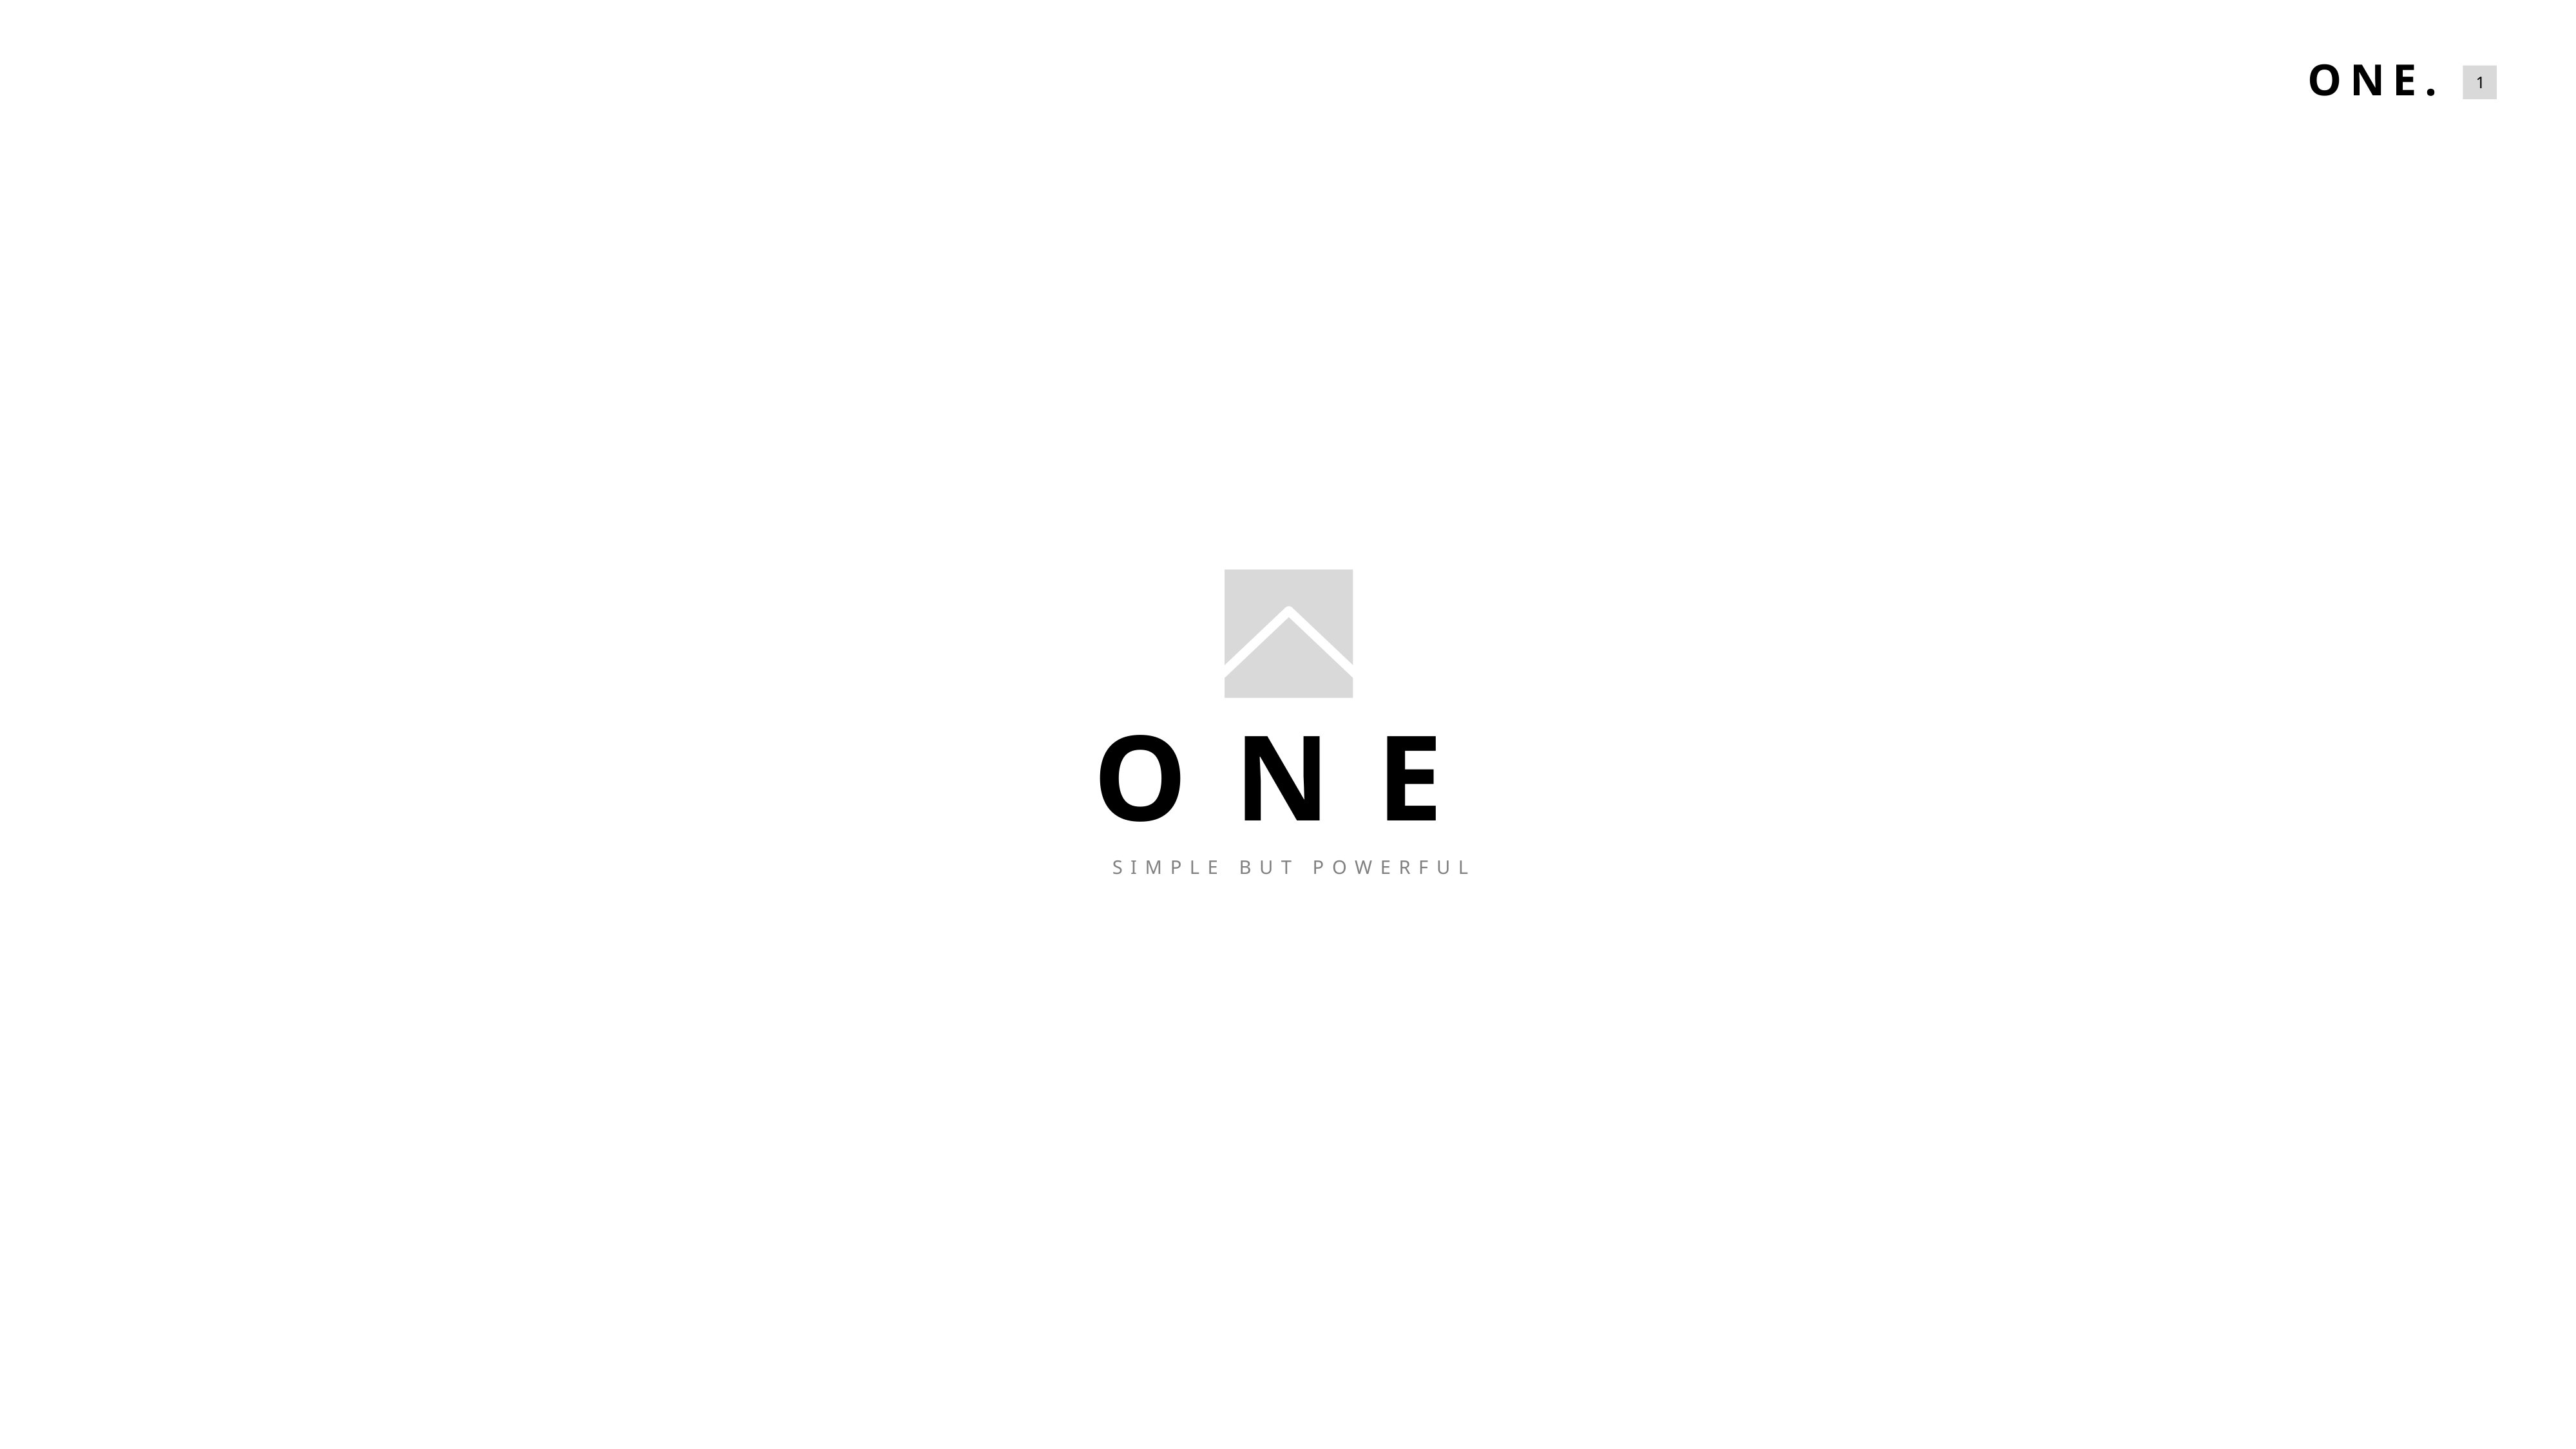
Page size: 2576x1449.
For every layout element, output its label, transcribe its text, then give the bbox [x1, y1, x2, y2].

text_box SIMPLE BUT POWERFUL [1102, 851, 1478, 883]
text_box O N E [841, 697, 1735, 849]
text_box [1224, 569, 1354, 665]
text_box [1224, 618, 1354, 699]
text_box [1197, 606, 1381, 698]
